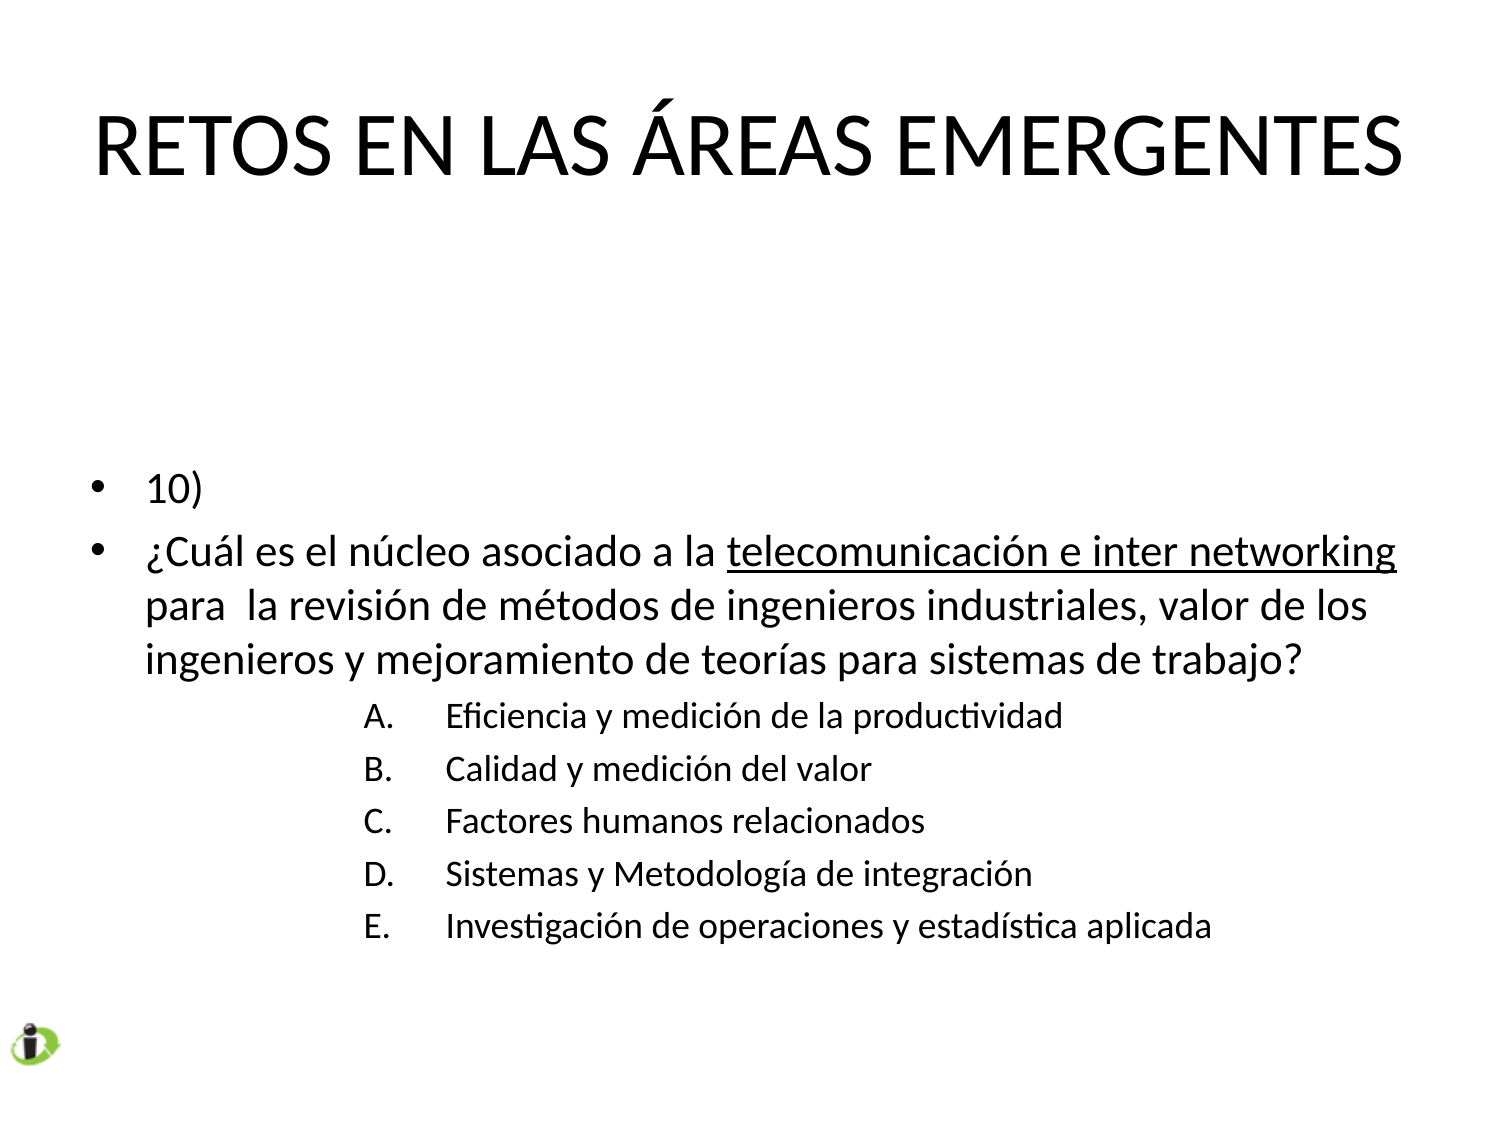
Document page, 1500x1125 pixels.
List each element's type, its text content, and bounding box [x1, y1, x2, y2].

picture [10, 1020, 61, 1072]
title RETOS EN LAS ÁREAS EMERGENTES [75, 45, 1425, 233]
list 10) ¿Cuál es el núcleo asociado a la telecomunicación e inter networking para la revisión de métodos de ingenieros industriales, valor de los ingenieros y mejoramiento de teorías para sistemas de trabajo? Eficiencia y medición de la productividad Calidad y medición del valor Factores humanos relacionados Sistemas y Metodología de integración Investigación de operaciones y estadística aplicada [75, 262, 1425, 1005]
